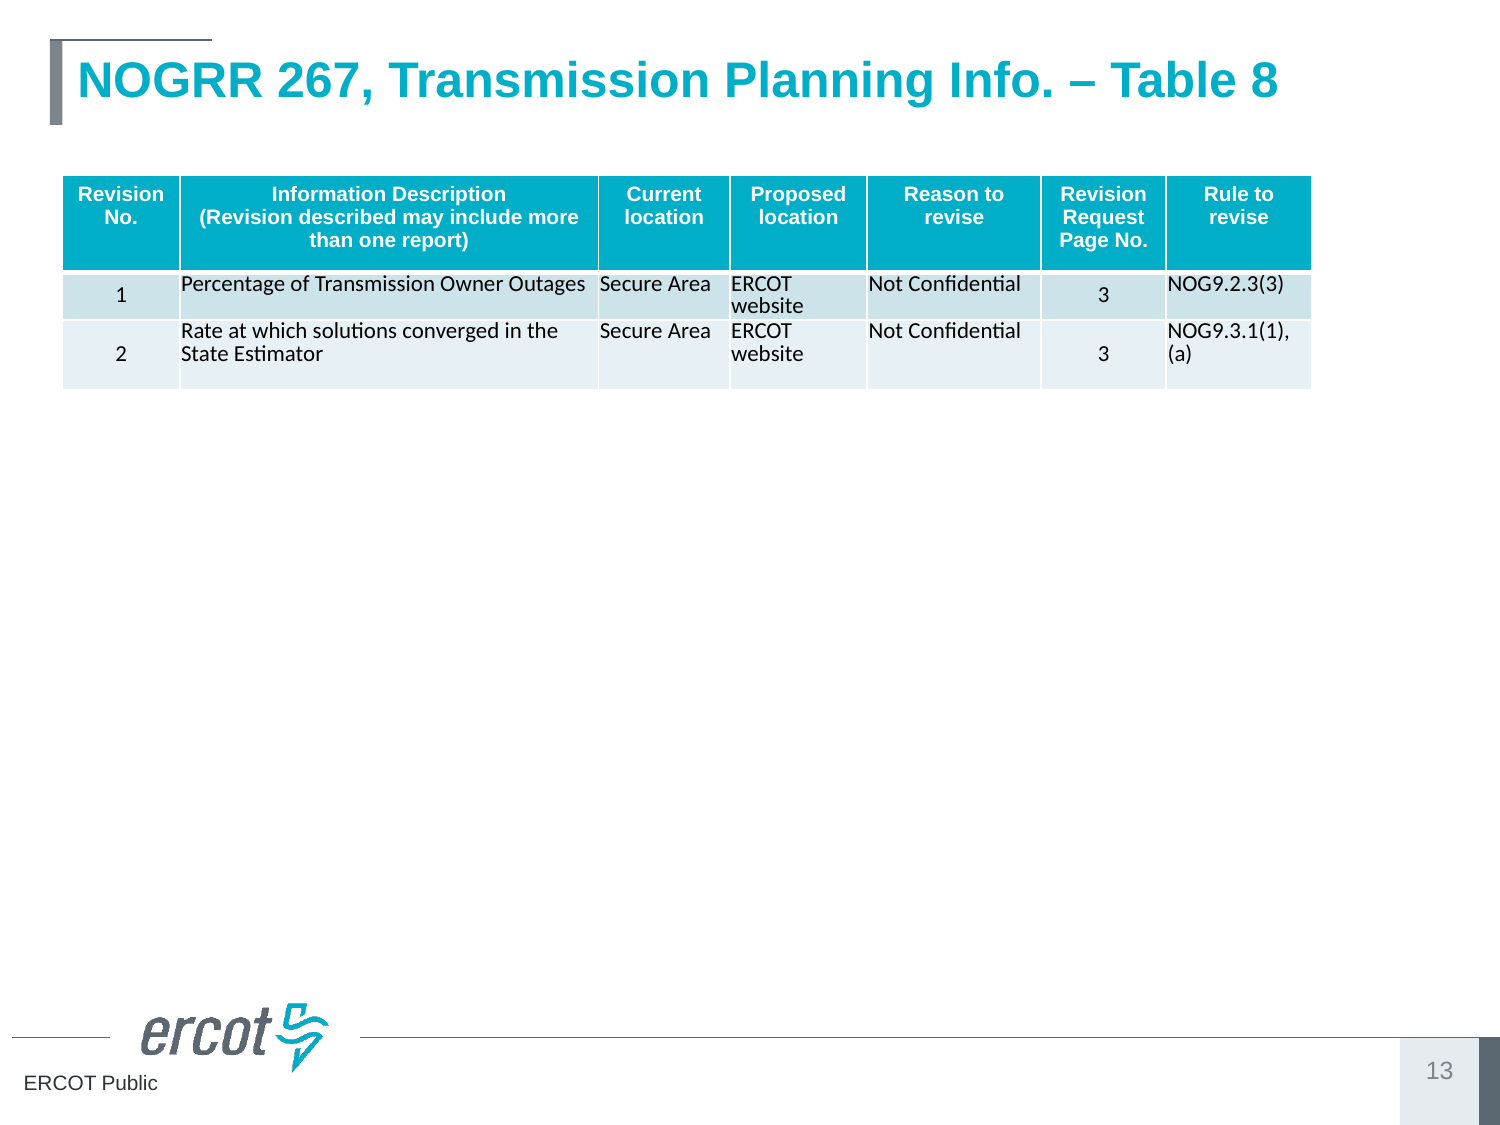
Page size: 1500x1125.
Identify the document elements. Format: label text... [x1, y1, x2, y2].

table_cell Secure Area [599, 321, 729, 389]
table_cell 3 [1042, 321, 1165, 389]
table_cell Not Confidential [868, 321, 1040, 389]
table_cell 3 [1042, 275, 1165, 319]
table_cell NOG9.2.3(3) [1167, 275, 1311, 319]
slide_number 13 [1400, 1051, 1480, 1088]
table_cell ERCOT website [731, 321, 866, 389]
table_cell Secure Area [599, 275, 729, 319]
table_cell 1 [63, 275, 179, 319]
table_header Proposed location [731, 176, 866, 270]
table_header Revision No. [63, 176, 179, 270]
table_cell ERCOT website [731, 275, 866, 319]
table_header Current location [599, 176, 729, 270]
title NOGRR 267, Transmission Planning Info. – Table 8 [62, 39, 1450, 125]
table_header Reason to revise [868, 176, 1040, 270]
table_cell Rate at which solutions converged in the State Estimator [181, 321, 598, 389]
table_cell 2 [63, 321, 179, 389]
table_header Rule to revise [1167, 176, 1311, 270]
table_cell Percentage of Transmission Owner Outages [181, 275, 598, 319]
table_cell Not Confidential [868, 275, 1040, 319]
picture [137, 999, 332, 1075]
table_header Information Description (Revision described may include more than one report) [181, 176, 598, 270]
table_header Revision Request Page No. [1042, 176, 1165, 270]
table_cell NOG9.3.1(1), (a) [1167, 321, 1311, 389]
